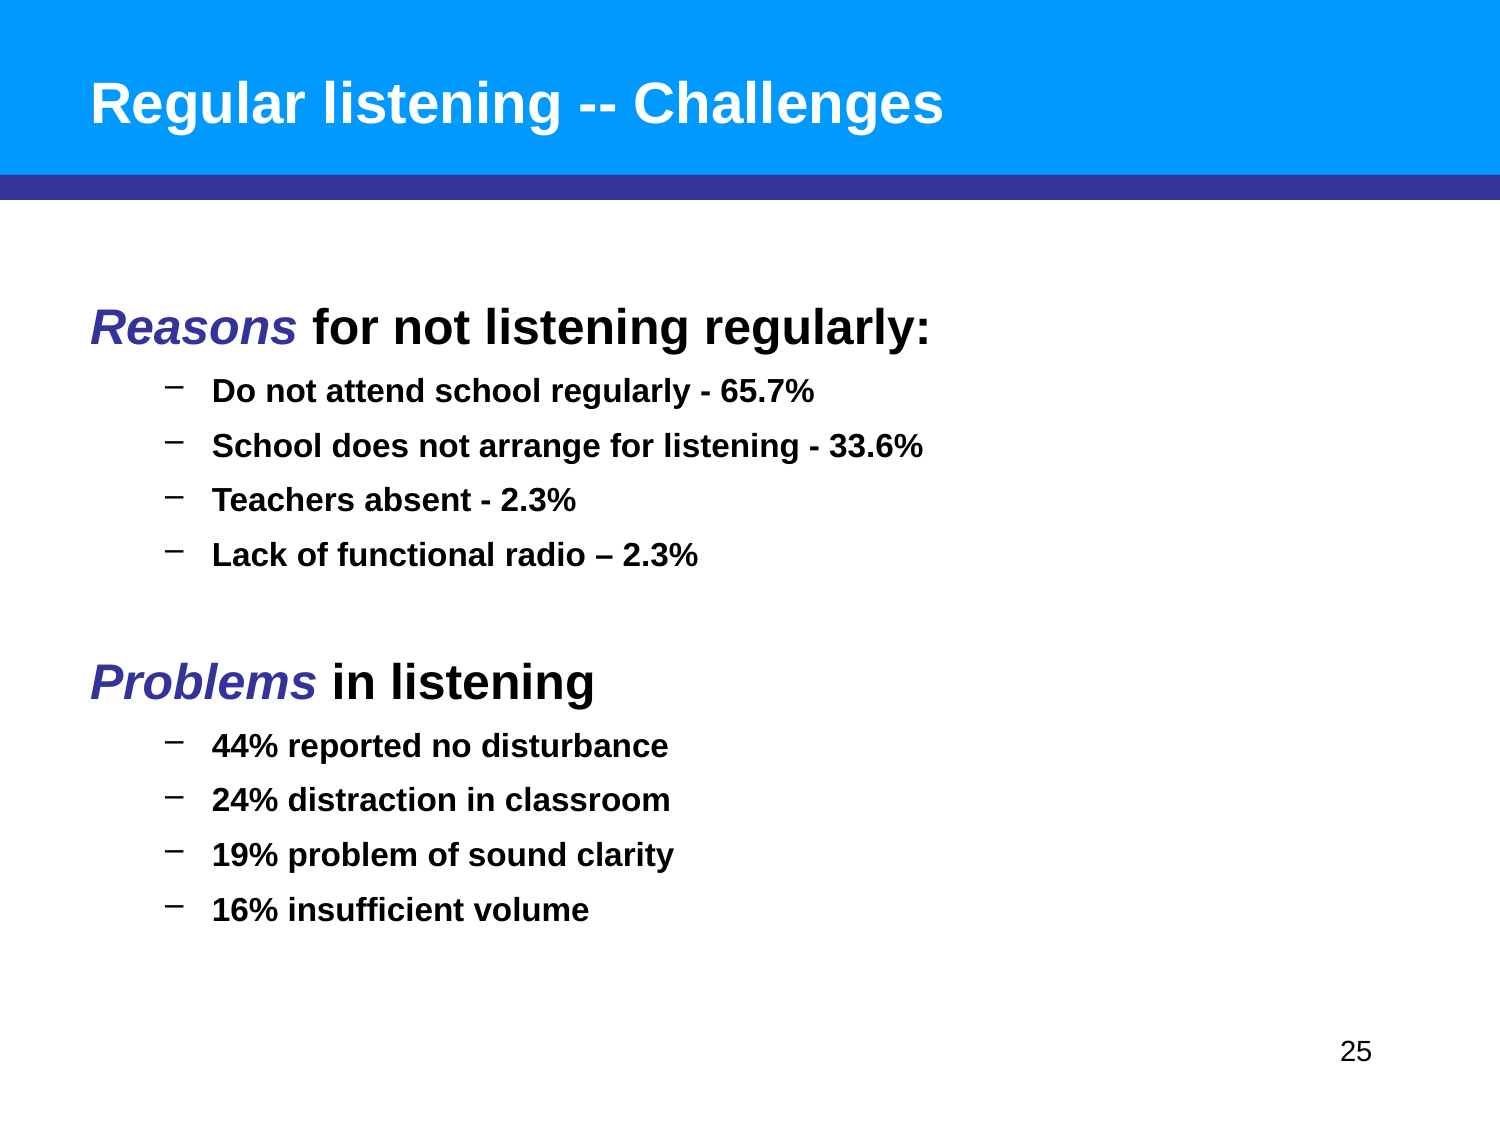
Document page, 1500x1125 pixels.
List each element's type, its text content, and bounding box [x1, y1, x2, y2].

slide_number 25 [1074, 1024, 1388, 1101]
title Regular listening -- Challenges [74, 49, 1351, 151]
list Reasons for not listening regularly: Do not attend school regularly - 65.7% School does not arrange for listening - 33.6% Teachers absent - 2.3% Lack of functional radio – 2.3% Problems in listening 44% reported no disturbance 24% distraction in classroom 19% problem of sound clarity 16% insufficient volume [74, 274, 1351, 951]
